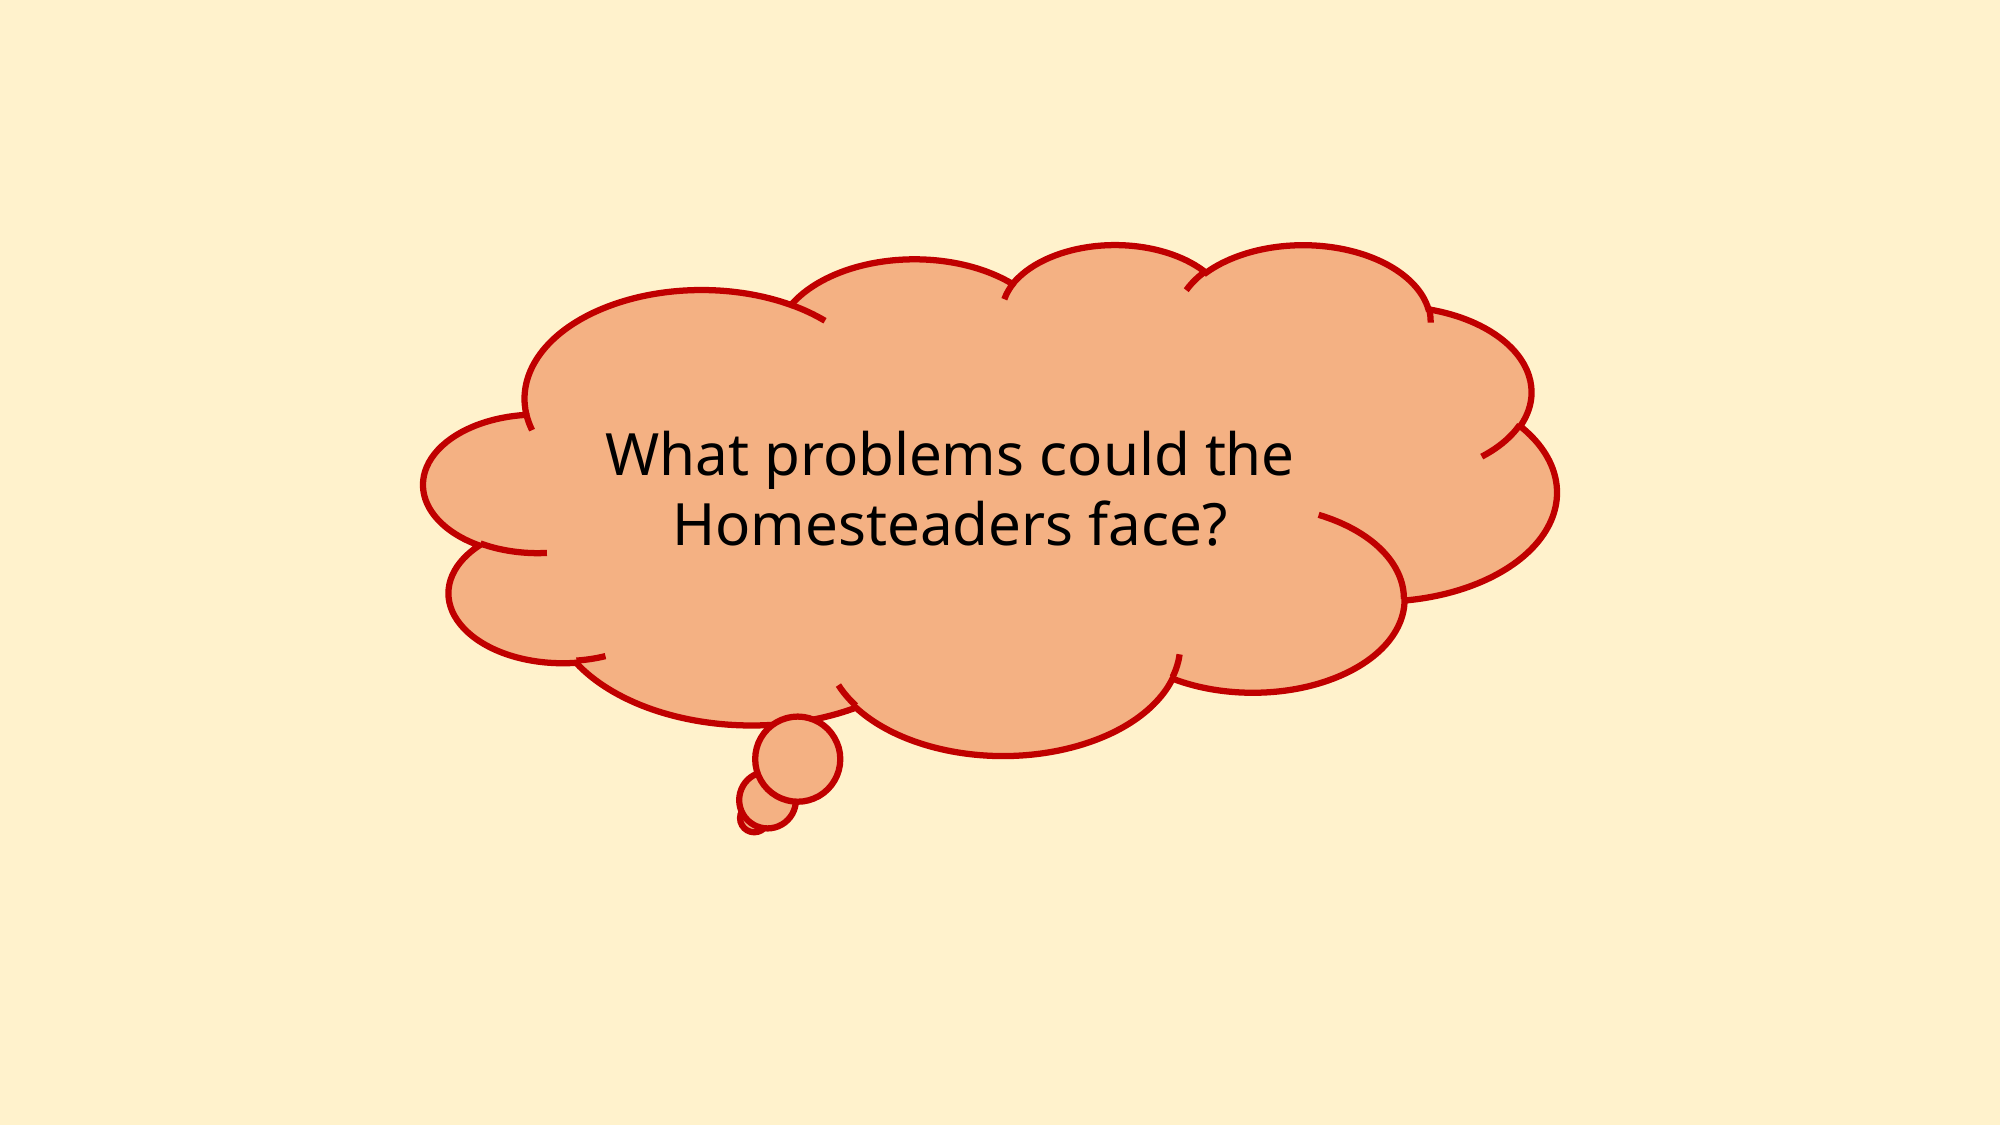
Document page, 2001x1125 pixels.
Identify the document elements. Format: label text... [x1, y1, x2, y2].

text_box What problems could the Homesteaders face? [421, 244, 1559, 834]
